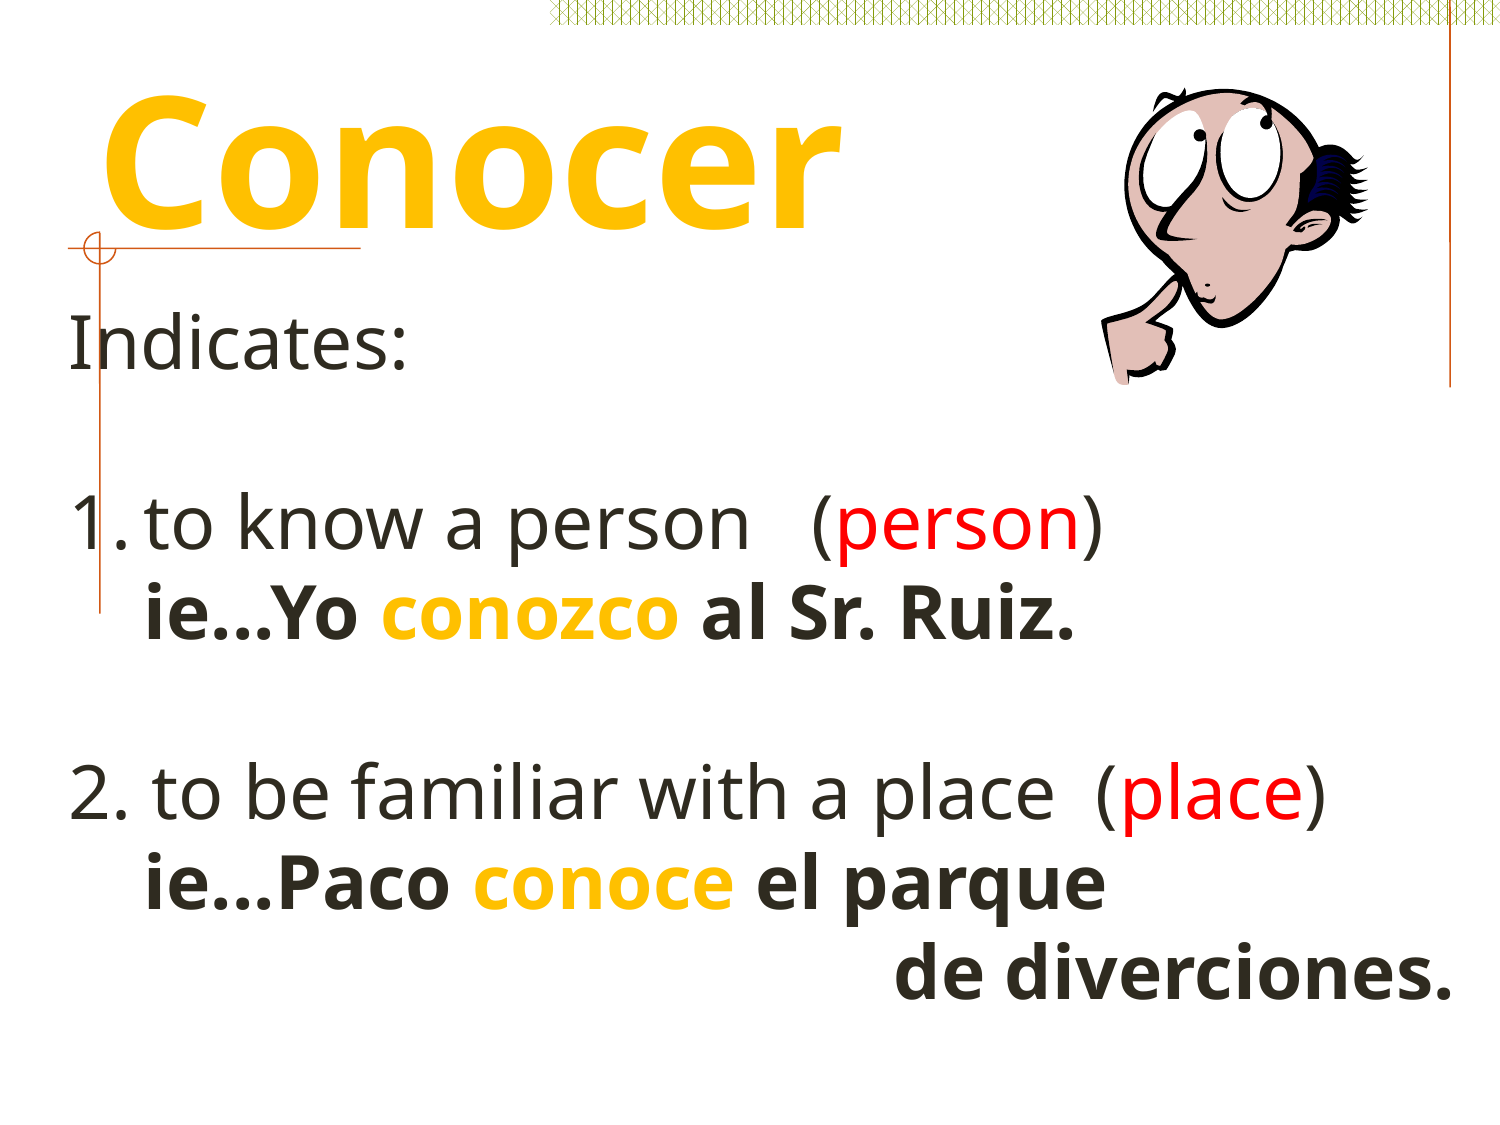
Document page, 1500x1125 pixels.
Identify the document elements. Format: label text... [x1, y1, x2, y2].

text_box Conocer [81, 37, 862, 273]
picture [1099, 87, 1369, 387]
text_box Indicates: to know a person (person) ie...Yo conozco al Sr. Ruiz. 2. to be familiar with a place (place) ie...Paco conoce el parque de diverciones. [53, 287, 1500, 1023]
